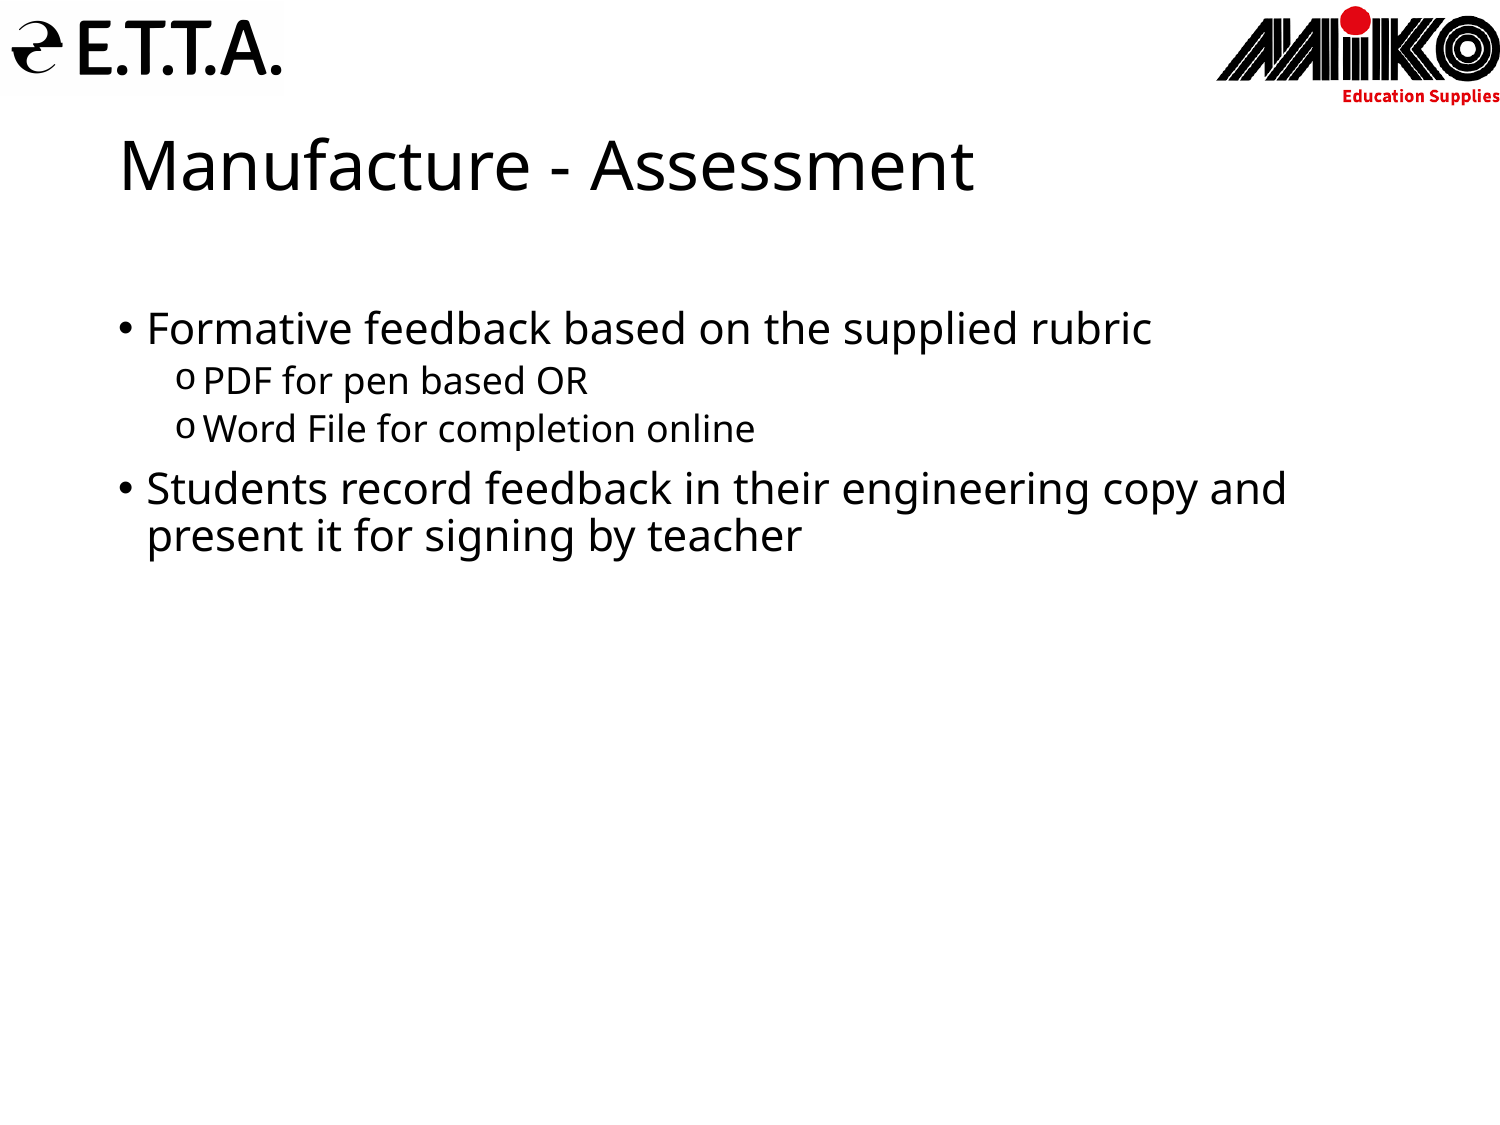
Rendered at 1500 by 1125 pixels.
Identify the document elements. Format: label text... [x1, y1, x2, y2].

picture [1216, 6, 1500, 109]
picture [0, 1, 284, 96]
title Manufacture - Assessment [103, 59, 1397, 278]
list Formative feedback based on the supplied rubric PDF for pen based OR Word File for completion online Students record feedback in their engineering copy and present it for signing by teacher [103, 299, 1397, 1014]
